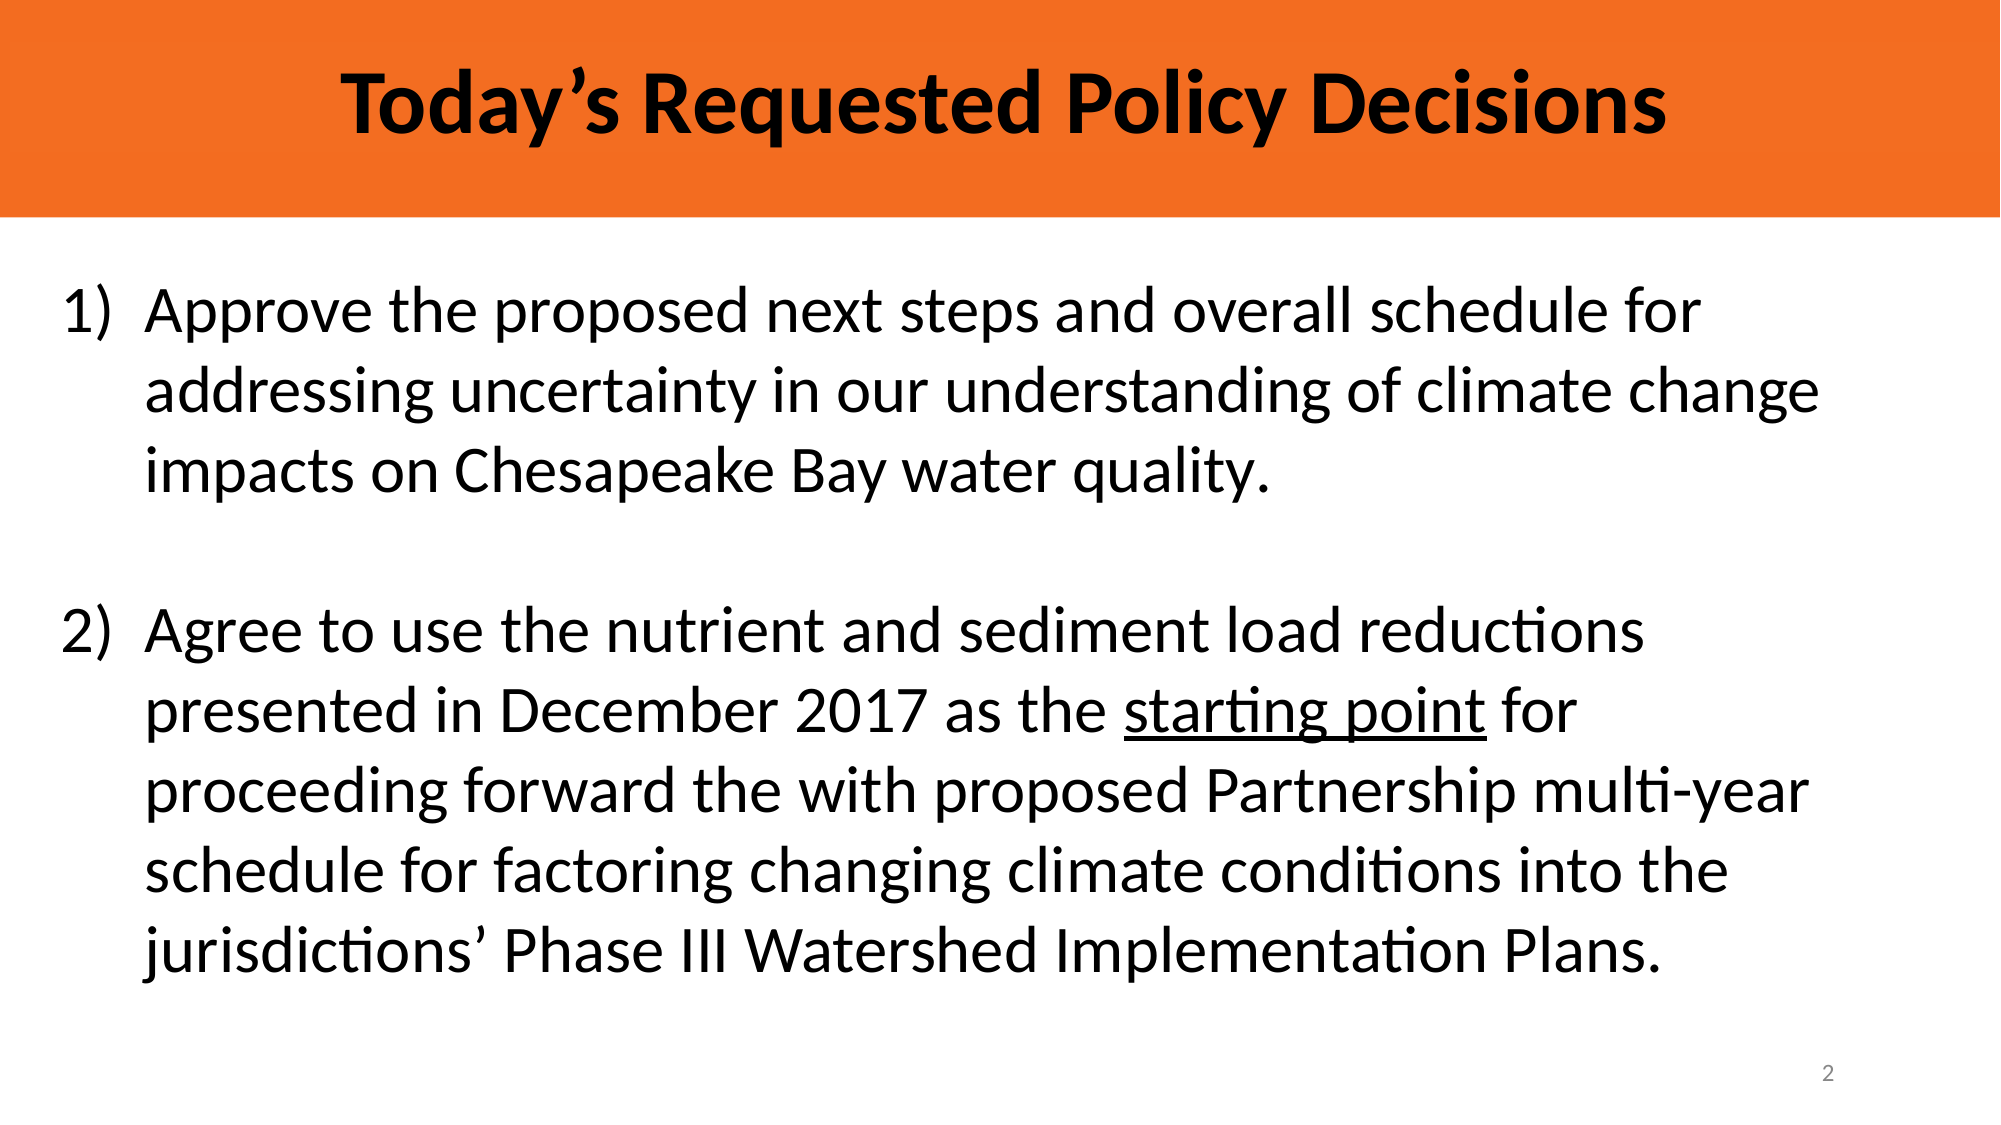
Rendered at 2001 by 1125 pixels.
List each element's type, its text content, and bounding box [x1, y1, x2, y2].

title Today’s Requested Policy Decisions [9, 41, 2000, 153]
text_box Approve the proposed next steps and overall schedule for addressing uncertainty in our understanding of climate change impacts on Chesapeake Bay water quality. Agree to use the nutrient and sediment load reductions presented in December 2017 as the starting point for proceeding forward the with proposed Partnership multi-year schedule for factoring changing climate conditions into the jurisdictions’ Phase III Watershed Implementation Plans. [45, 258, 1878, 993]
slide_number 2 [1817, 1060, 1852, 1090]
